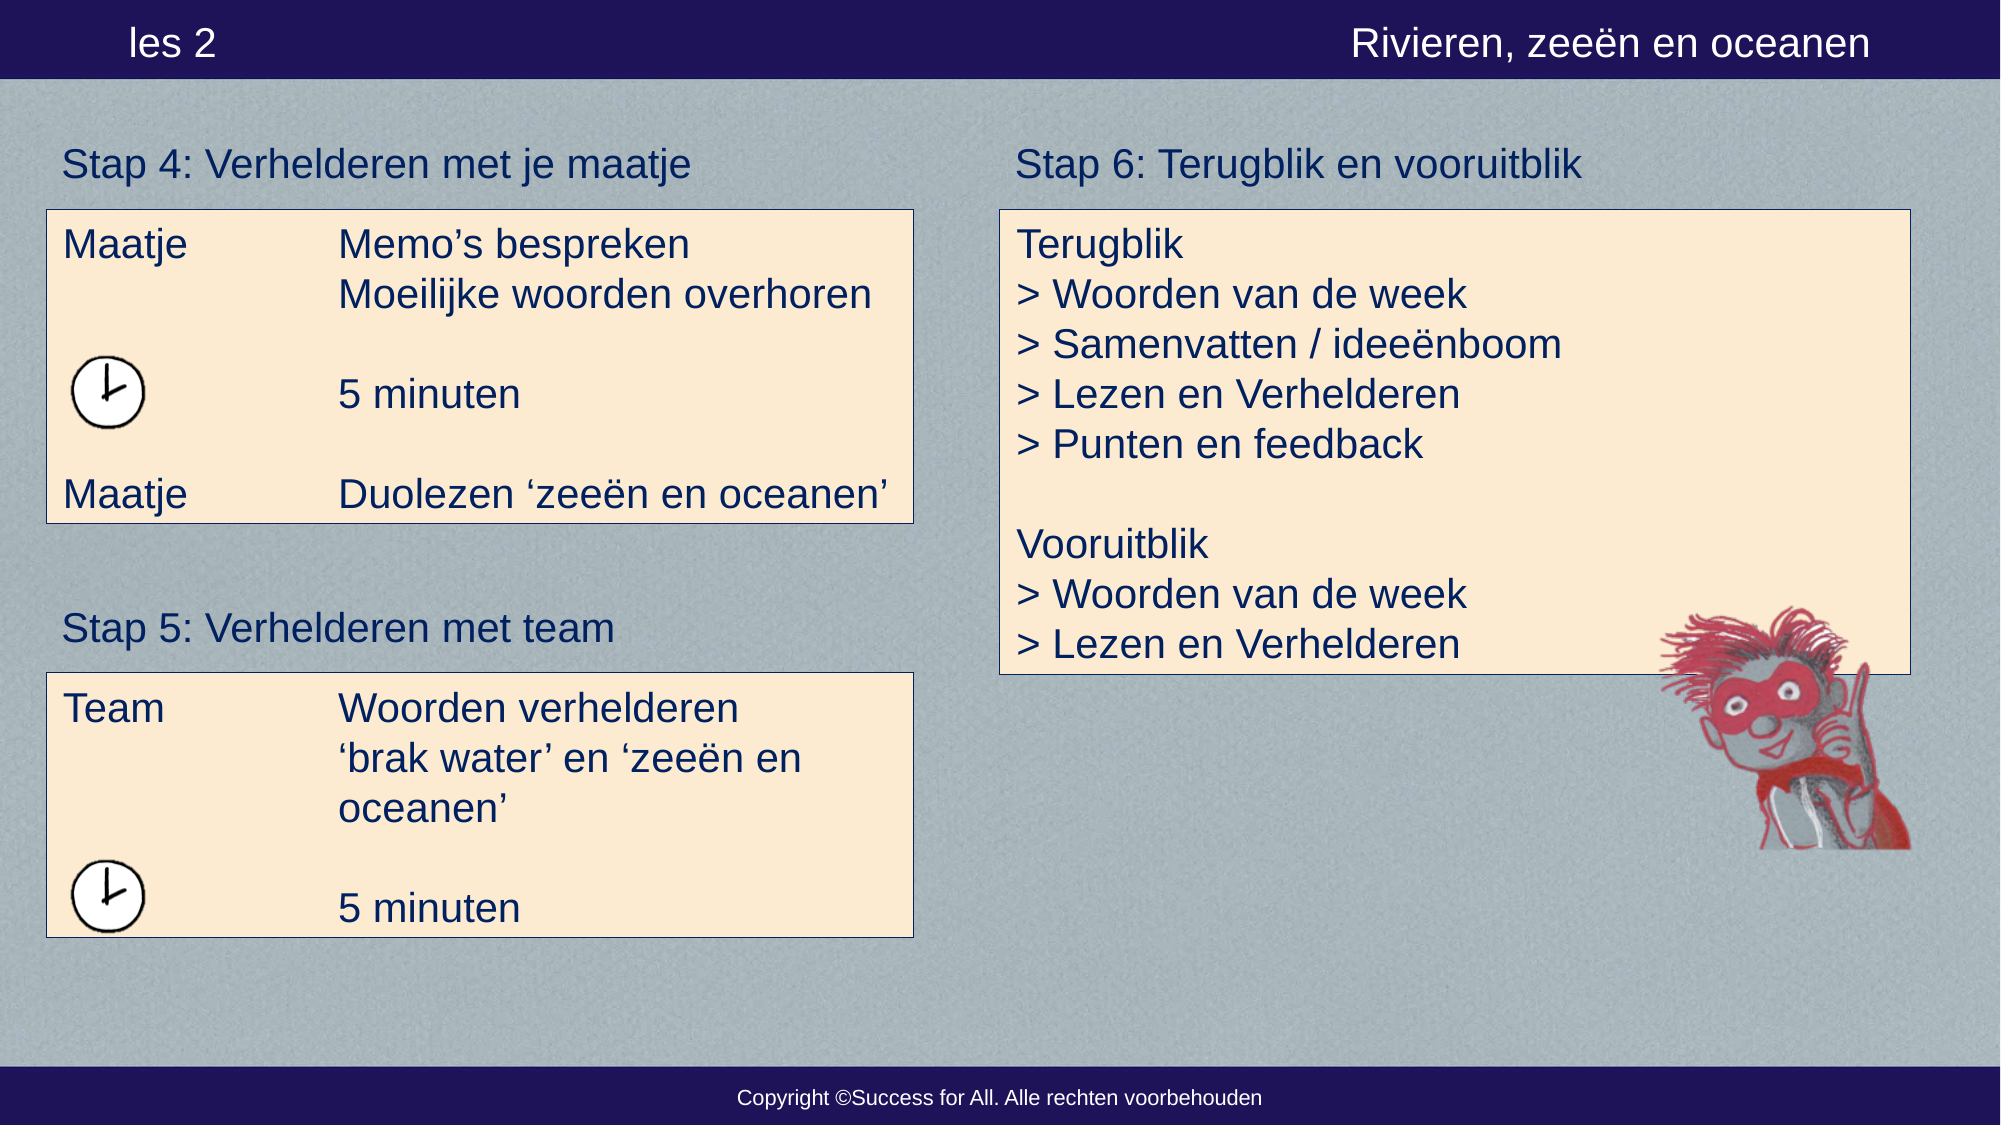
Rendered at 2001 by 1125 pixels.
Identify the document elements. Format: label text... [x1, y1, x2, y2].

text_box Stap 6: Terugblik en vooruitblik [999, 129, 1793, 195]
text_box Rivieren, zeeën en oceanen [999, 8, 1886, 73]
text_box Team Woorden verhelderen ‘brak water’ en ‘zeeën en oceanen’ 5 minuten [46, 672, 914, 938]
text_box Maatje Memo’s bespreken Moeilijke woorden overhoren 5 minuten Maatje Duolezen ‘zeeën en oceanen’ [46, 209, 914, 524]
text_box Stap 5: Verhelderen met team [46, 592, 890, 658]
text_box Copyright ©Success for All. Alle rechten voorbehouden [0, 1076, 2000, 1125]
picture [0, 0, 2001, 1125]
text_box les 2 [114, 8, 354, 73]
text_box Terugblik > Woorden van de week > Samenvatten / ideeënboom > Lezen en Verhelderen > Punten en feedback Vooruitblik > Woorden van de week > Lezen en Verhelderen [999, 209, 1911, 675]
text_box Stap 4: Verhelderen met je maatje [46, 129, 839, 195]
